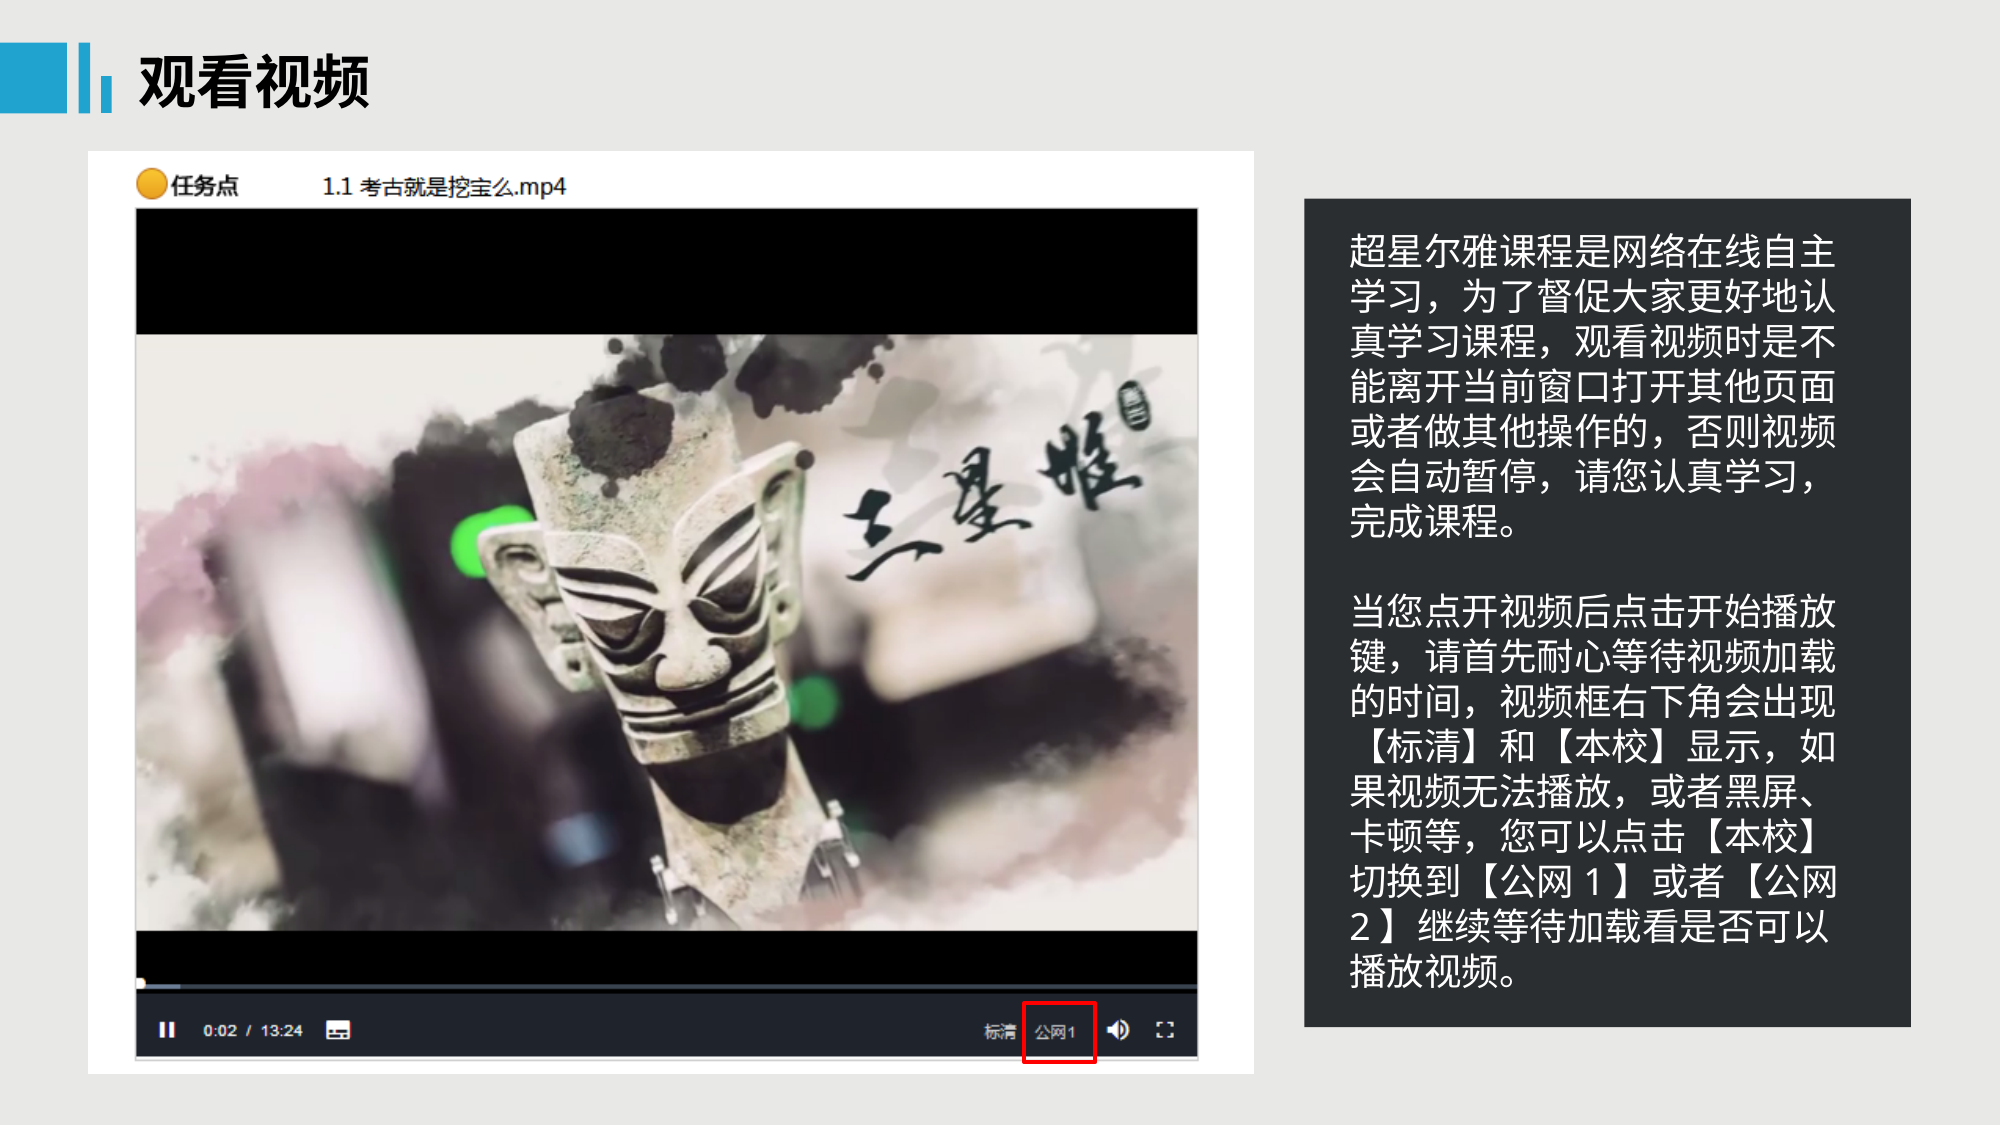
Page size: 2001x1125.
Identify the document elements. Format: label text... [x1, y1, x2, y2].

text_box [77, 41, 92, 116]
text_box 超星尔雅课程是网络在线自主学习，为了督促大家更好地认真学习课程，观看视频时是不能离开当前窗口打开其他页面或者做其他操作的，否则视频会自动暂停，请您认真学习，完成课程。 当您点开视频后点击开始播放键，请首先耐心等待视频加载的时间，视频框右下角会出现【标清】和【本校】显示，如果视频无法播放，或者黑屏、卡顿等，您可以点击【本校】切换到【公网1】或者【公网2】继续等待加载看是否可以播放视频。 [1334, 220, 1882, 1001]
text_box [1302, 197, 1913, 1029]
picture [87, 151, 1254, 1075]
text_box [0, 41, 69, 116]
text_box 观看视频 [123, 38, 708, 123]
text_box [99, 74, 114, 115]
